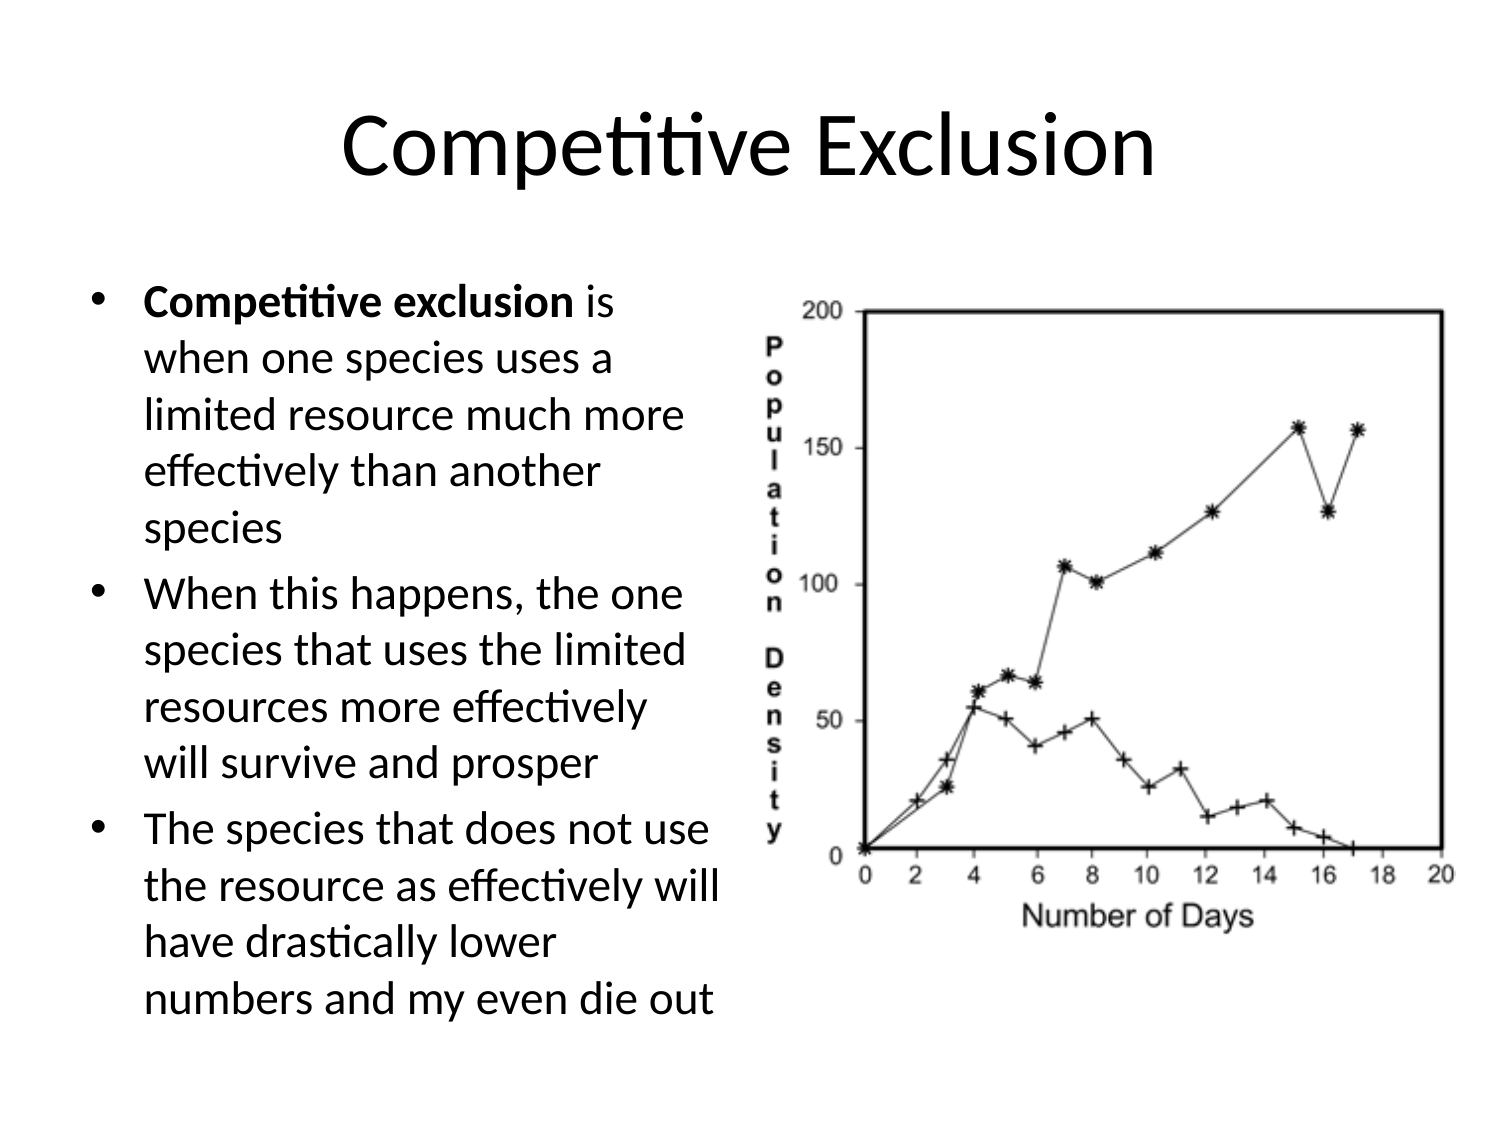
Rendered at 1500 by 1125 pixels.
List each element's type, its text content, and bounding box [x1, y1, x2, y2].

picture [762, 299, 1456, 954]
list Competitive exclusion is when one species uses a limited resource much more effectively than another species When this happens, the one species that uses the limited resources more effectively will survive and prosper The species that does not use the resource as effectively will have drastically lower numbers and my even die out [75, 262, 738, 1075]
title Competitive Exclusion [75, 45, 1425, 233]
